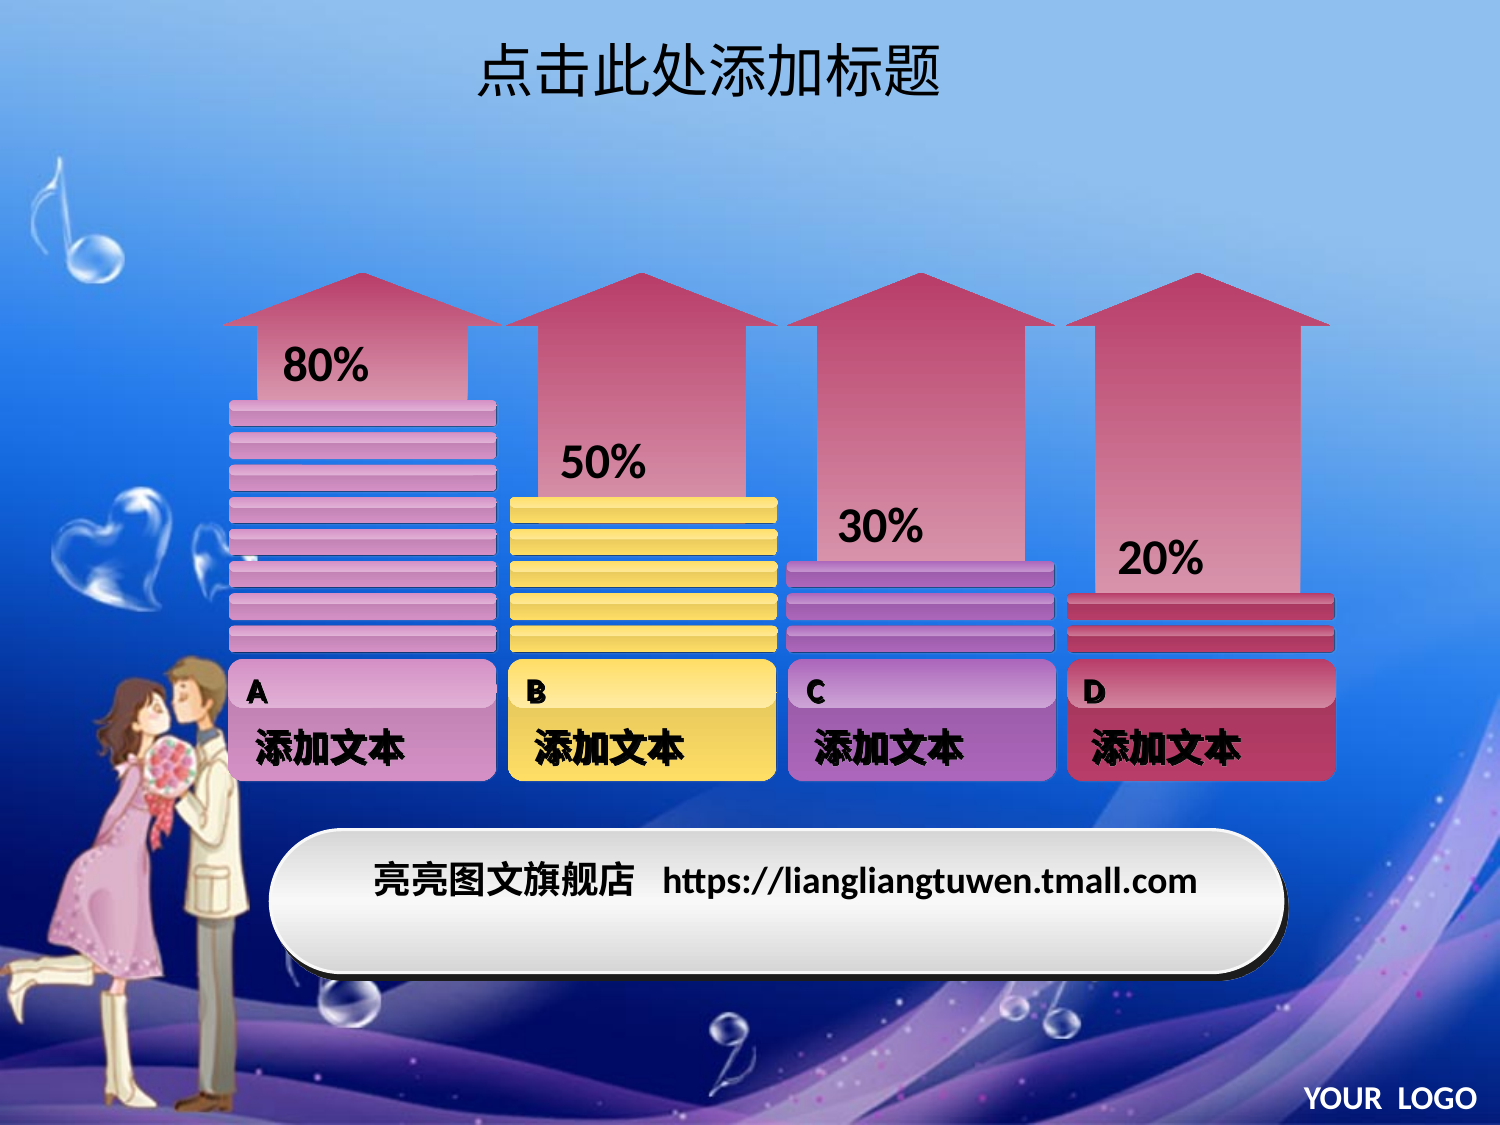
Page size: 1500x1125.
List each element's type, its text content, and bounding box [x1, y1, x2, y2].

text_box $10 [226, 398, 1338, 787]
text_box [270, 829, 1283, 973]
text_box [227, 399, 498, 782]
text_box [1065, 272, 1330, 584]
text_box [787, 560, 1057, 782]
text_box 80% [267, 323, 457, 391]
text_box 20% [1102, 517, 1292, 584]
text_box 50% [545, 421, 734, 488]
text_box 亮亮图文旗舰店 https://liangliangtuwen.tmall.com [359, 844, 1222, 909]
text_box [1066, 592, 1337, 782]
text_box [506, 272, 778, 488]
picture [0, 0, 1500, 1125]
text_box 30% [822, 484, 1011, 552]
text_box 点击此处添加标题 [460, 16, 1061, 123]
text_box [507, 496, 778, 782]
text_box [222, 272, 503, 390]
text_box [786, 272, 1056, 552]
